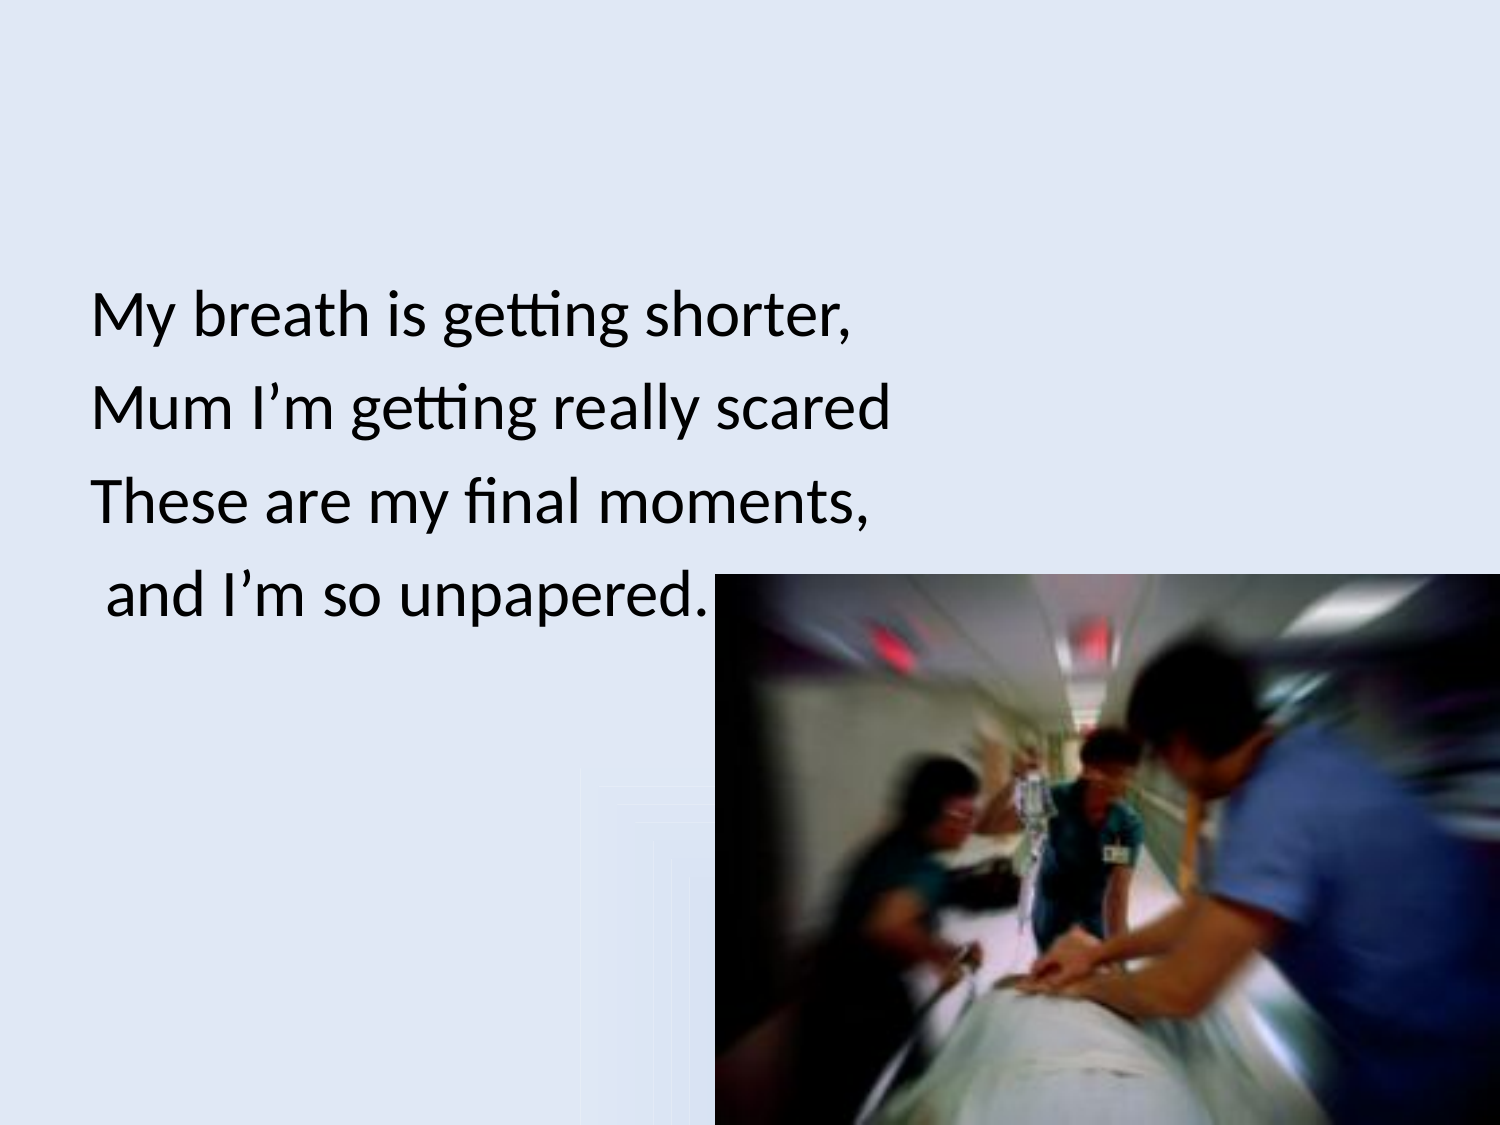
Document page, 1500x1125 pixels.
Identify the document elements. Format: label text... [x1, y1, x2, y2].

list My breath is getting shorter, Mum I’m getting really scared These are my final moments, and I’m so unpapered. [75, 262, 1425, 1005]
picture [715, 573, 1500, 1125]
